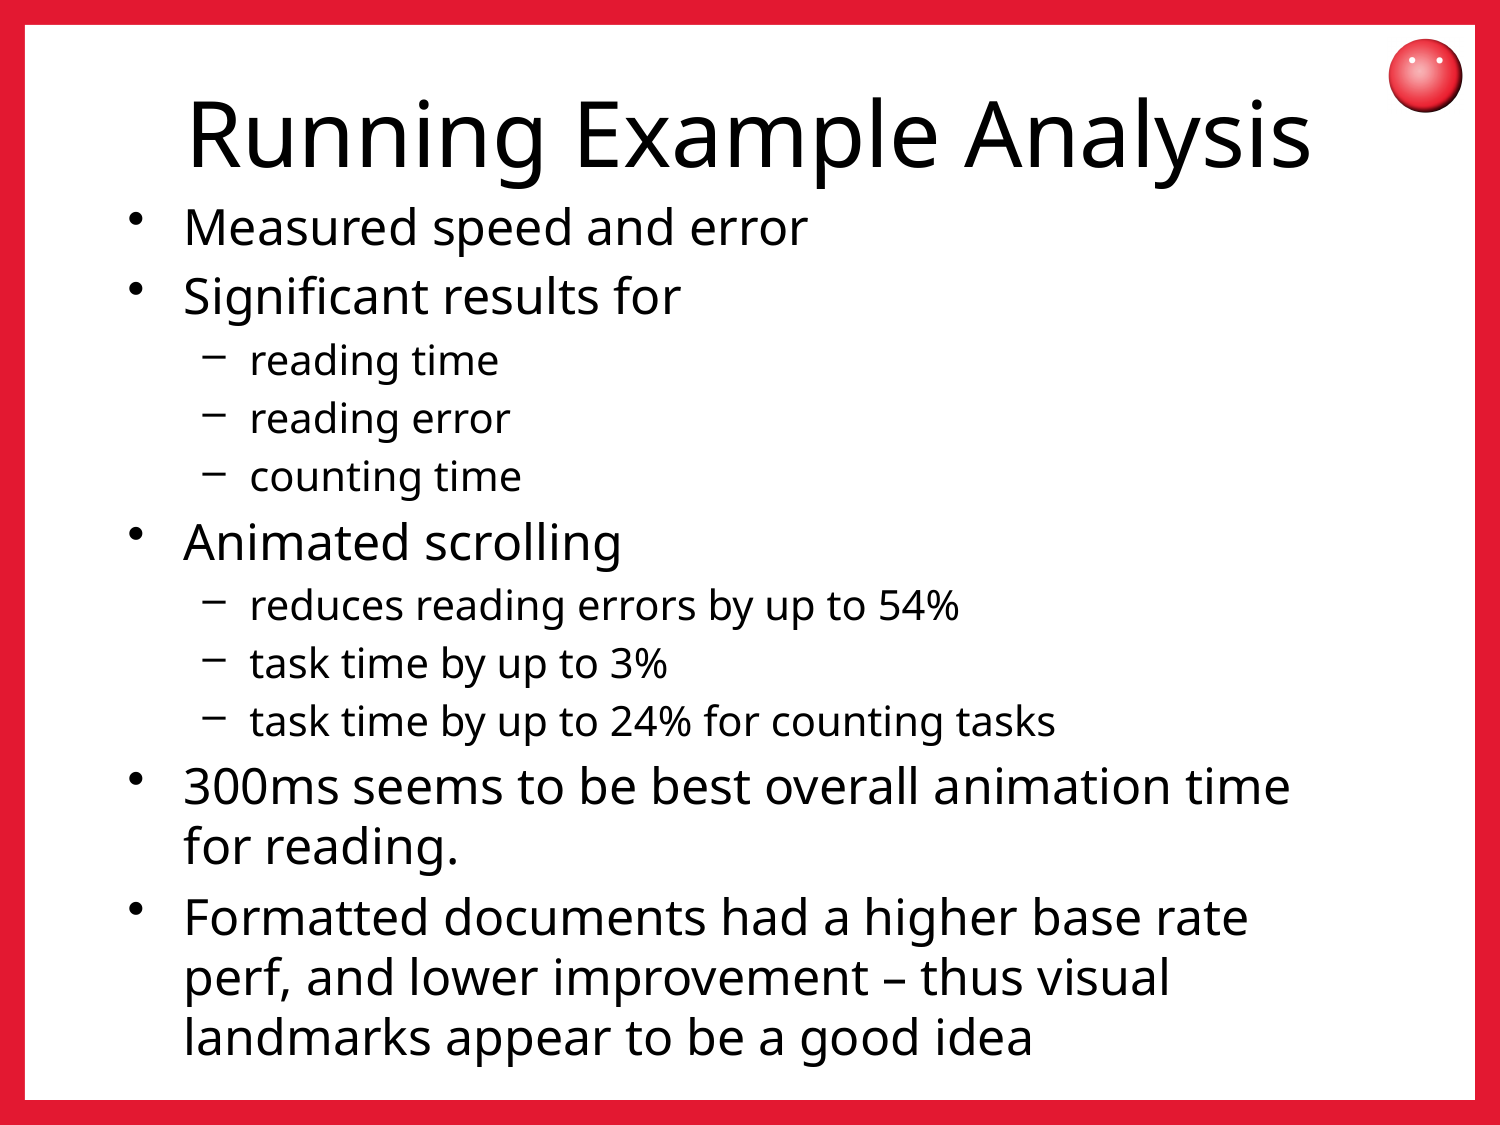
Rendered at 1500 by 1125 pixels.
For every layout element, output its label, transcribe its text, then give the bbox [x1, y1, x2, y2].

list Measured speed and error Significant results for reading time reading error counting time Animated scrolling reduces reading errors by up to 54% task time by up to 3% task time by up to 24% for counting tasks 300ms seems to be best overall animation time for reading. Formatted documents had a higher base rate perf, and lower improvement – thus visual landmarks appear to be a good idea [112, 187, 1388, 938]
title Running Example Analysis [112, 37, 1388, 187]
picture [1388, 37, 1464, 114]
